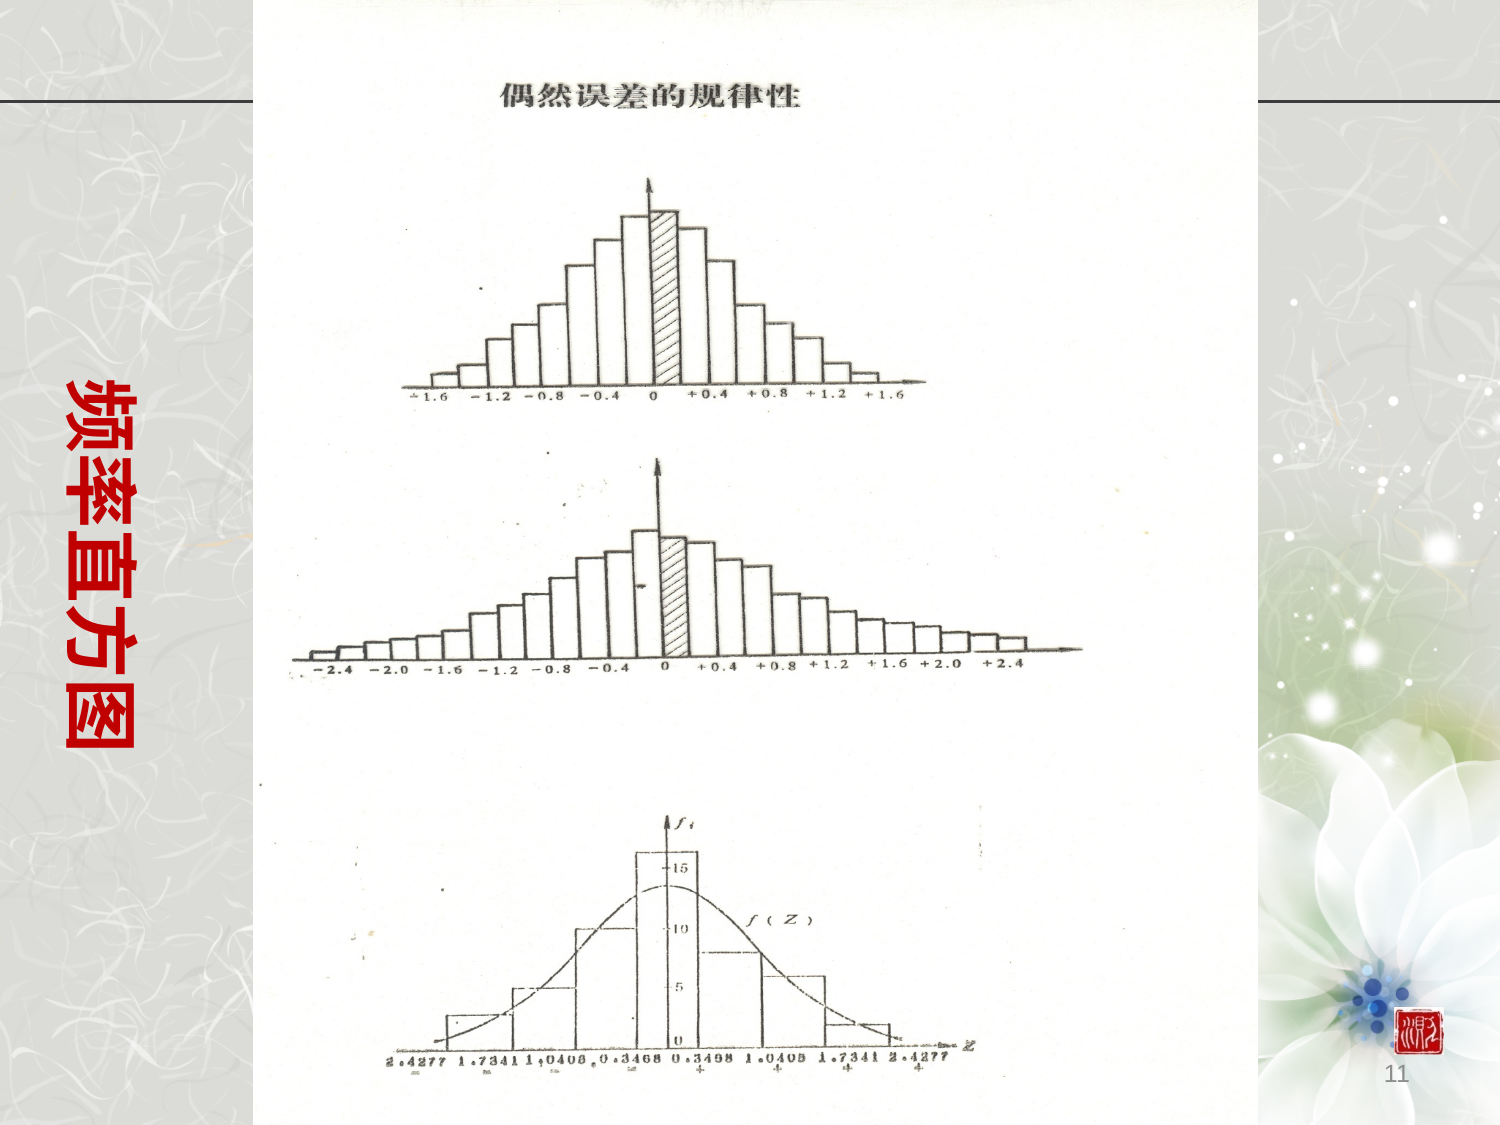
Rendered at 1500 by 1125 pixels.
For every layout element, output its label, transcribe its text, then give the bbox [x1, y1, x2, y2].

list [253, 0, 1258, 1125]
picture [0, 0, 253, 100]
picture [0, 103, 253, 1125]
text_box 频率直方图 [46, 363, 183, 821]
slide_number 11 [1263, 1042, 1425, 1103]
picture [1258, 103, 1500, 1125]
picture [1258, 0, 1500, 100]
